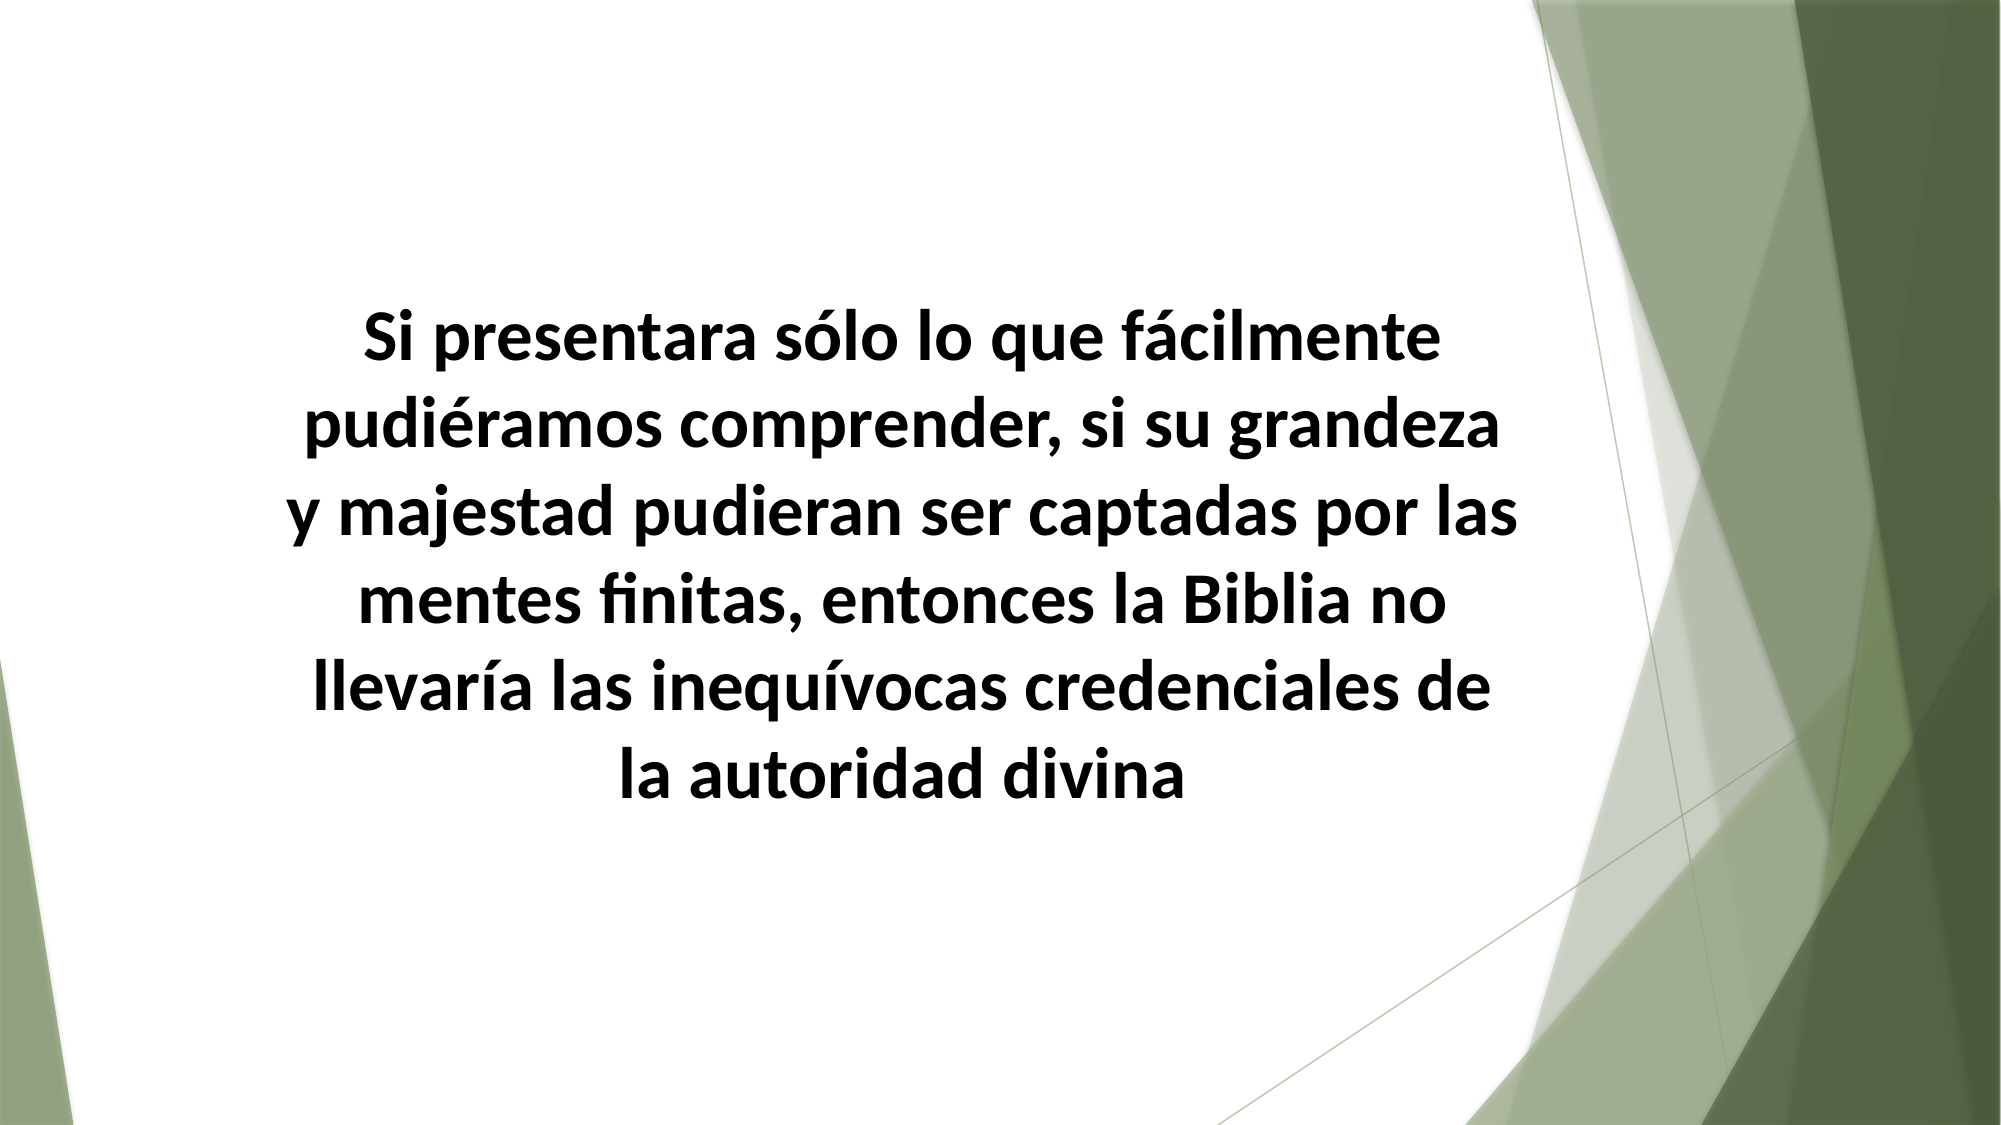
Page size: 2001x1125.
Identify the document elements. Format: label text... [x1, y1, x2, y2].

text_box Si presentara sólo lo que fácilmente pudiéramos comprender, si su grandeza y majestad pudieran ser captadas por las mentes finitas, entonces la Biblia no llevaría las inequívocas credenciales de la autoridad divina [266, 280, 1541, 820]
